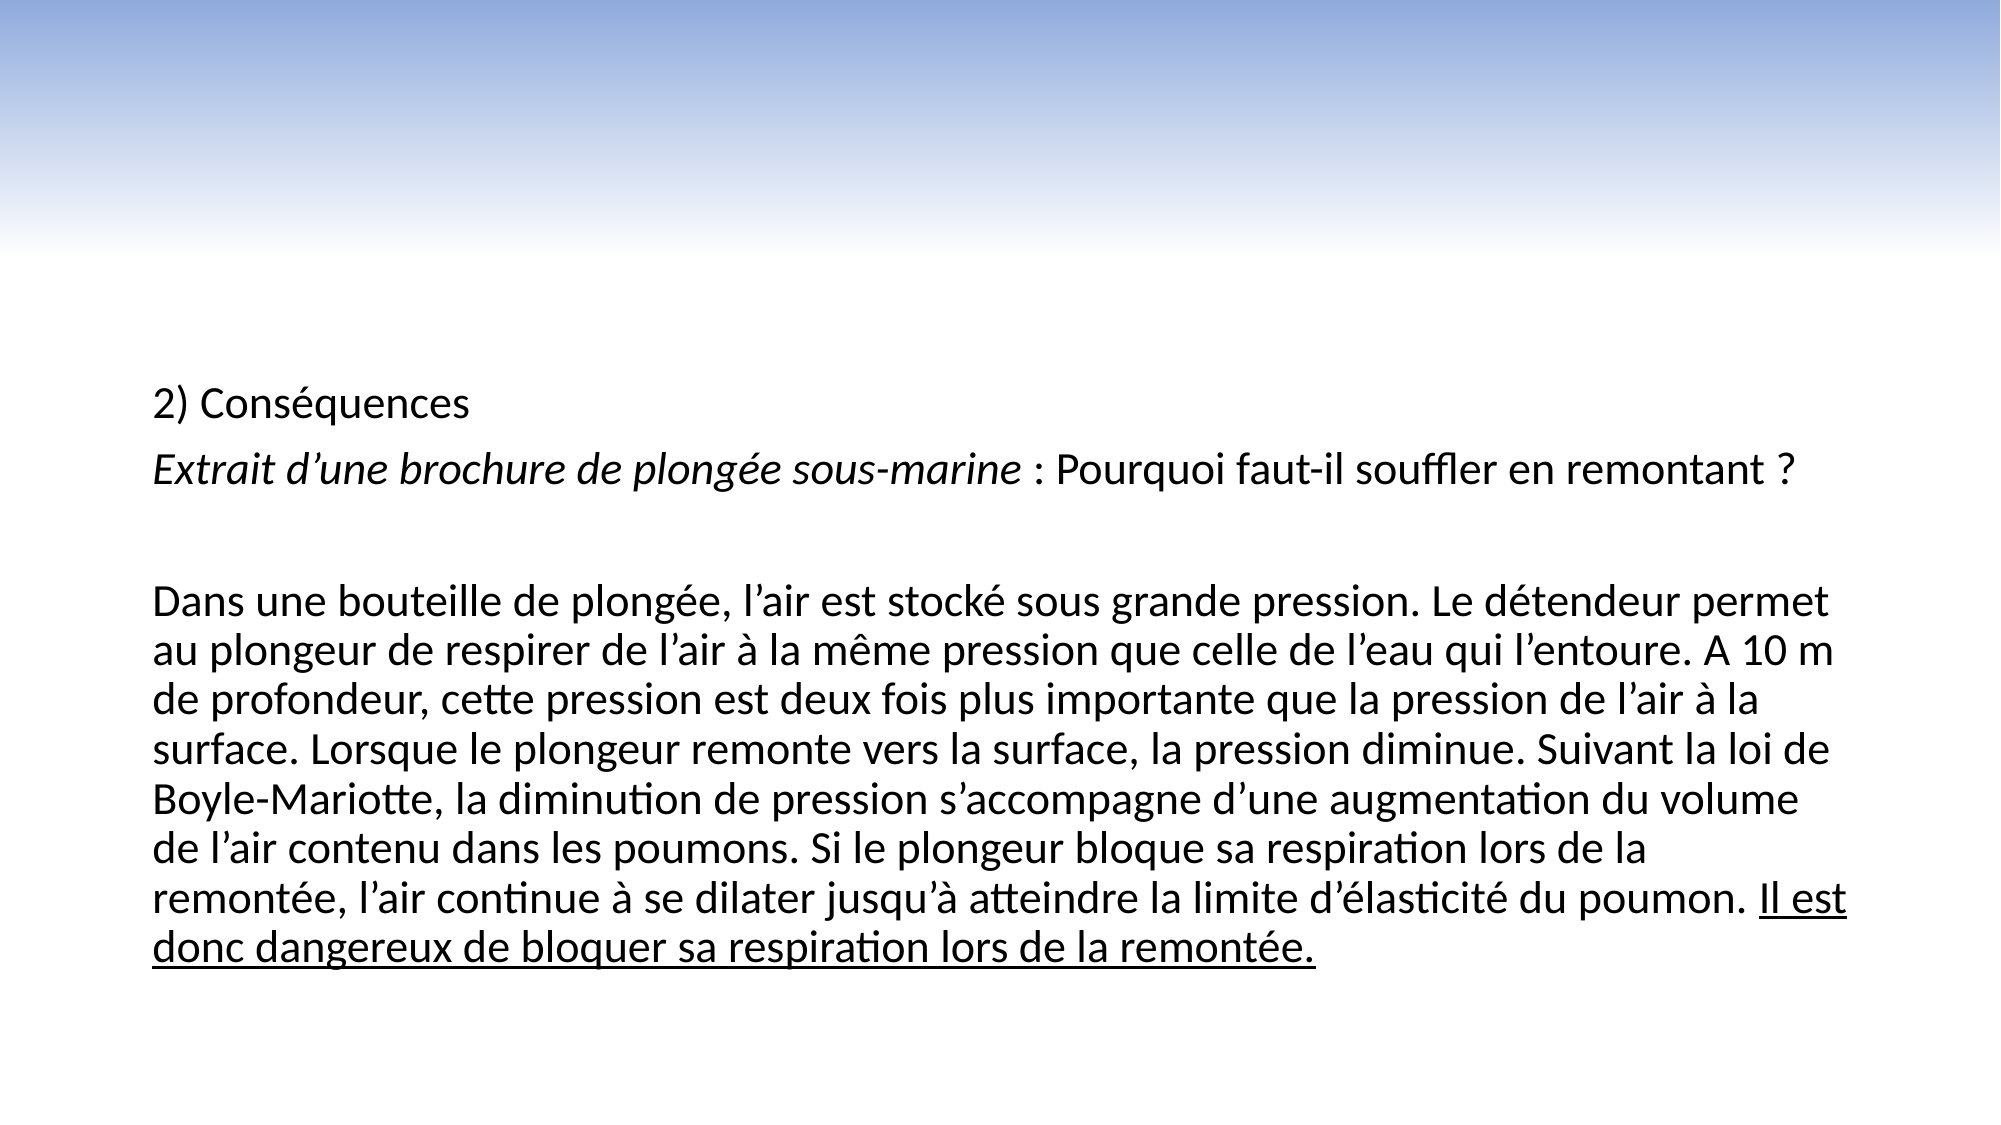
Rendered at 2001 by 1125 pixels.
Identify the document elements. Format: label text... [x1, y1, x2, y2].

list 2) Conséquences Extrait d’une brochure de plongée sous-marine : Pourquoi faut-il souffler en remontant ? Dans une bouteille de plongée, l’air est stocké sous grande pression. Le détendeur permet au plongeur de respirer de l’air à la même pression que celle de l’eau qui l’entoure. A 10 m de profondeur, cette pression est deux fois plus importante que la pression de l’air à la surface. Lorsque le plongeur remonte vers la surface, la pression diminue. Suivant la loi de Boyle-Mariotte, la diminution de pression s’accompagne d’une augmentation du volume de l’air contenu dans les poumons. Si le plongeur bloque sa respiration lors de la remontée, l’air continue à se dilater jusqu’à atteindre la limite d’élasticité du poumon. Il est donc dangereux de bloquer sa respiration lors de la remontée. [137, 299, 1863, 1014]
